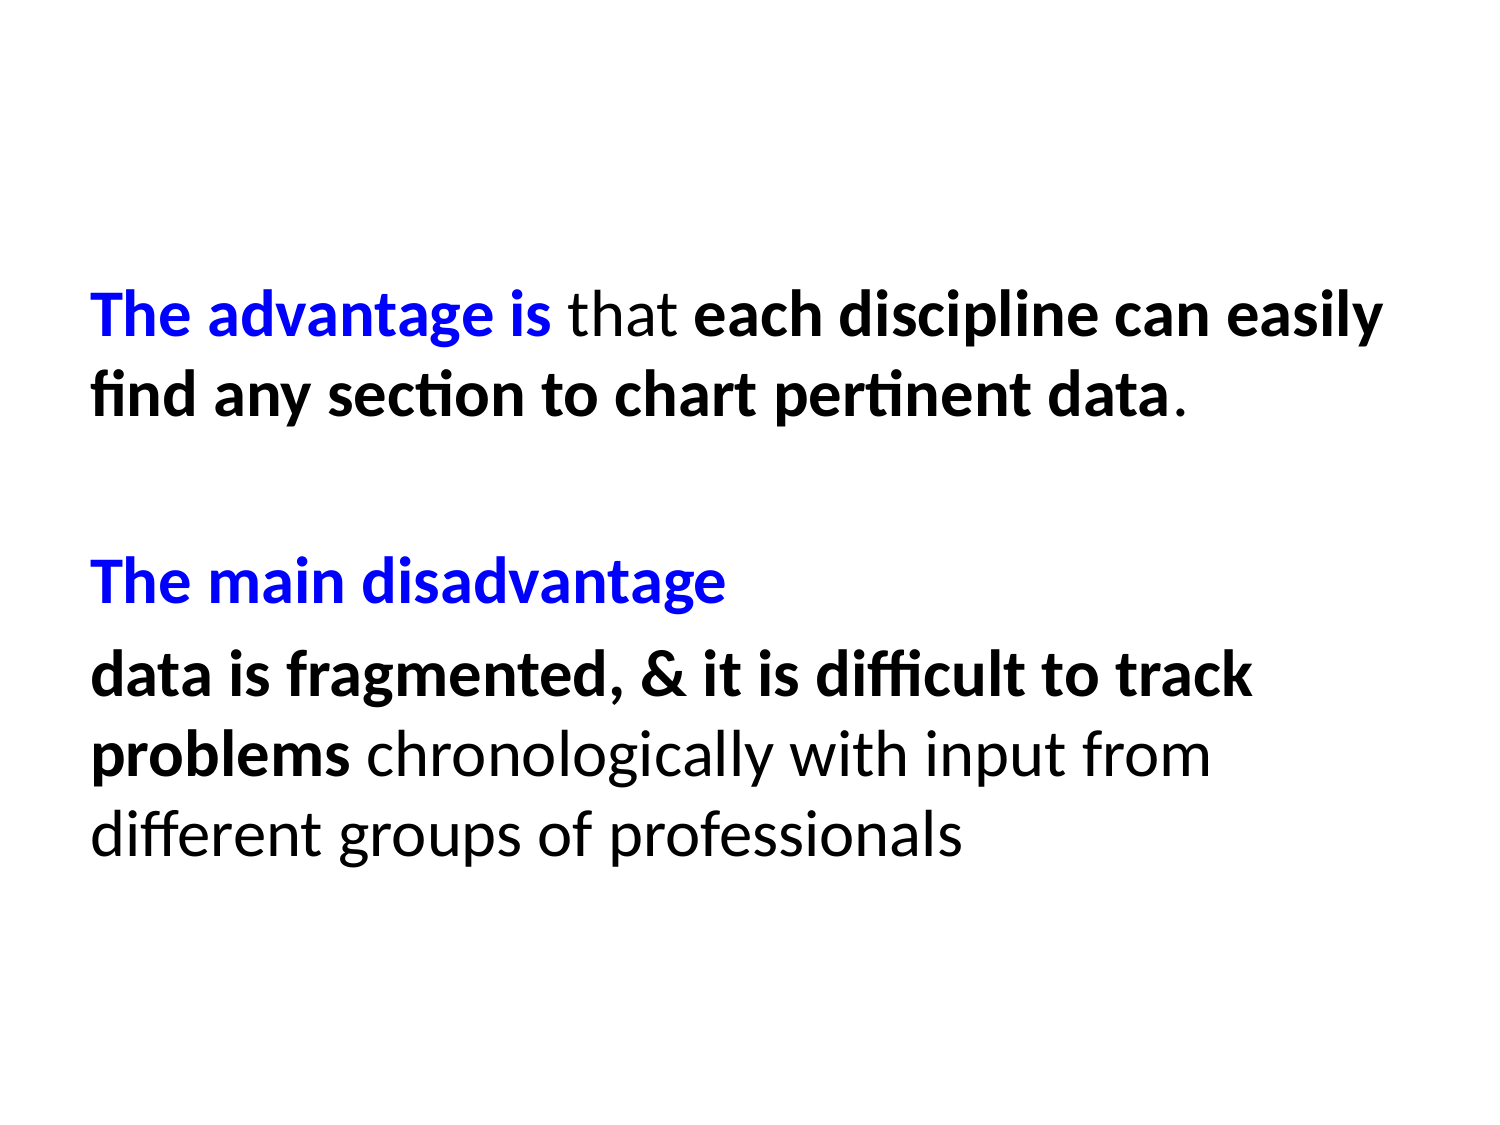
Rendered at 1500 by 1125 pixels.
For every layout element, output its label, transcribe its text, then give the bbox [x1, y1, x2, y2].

list The advantage is that each discipline can easily find any section to chart pertinent data. The main disadvantage data is fragmented, & it is difficult to track problems chronologically with input from different groups of professionals [75, 262, 1425, 1005]
